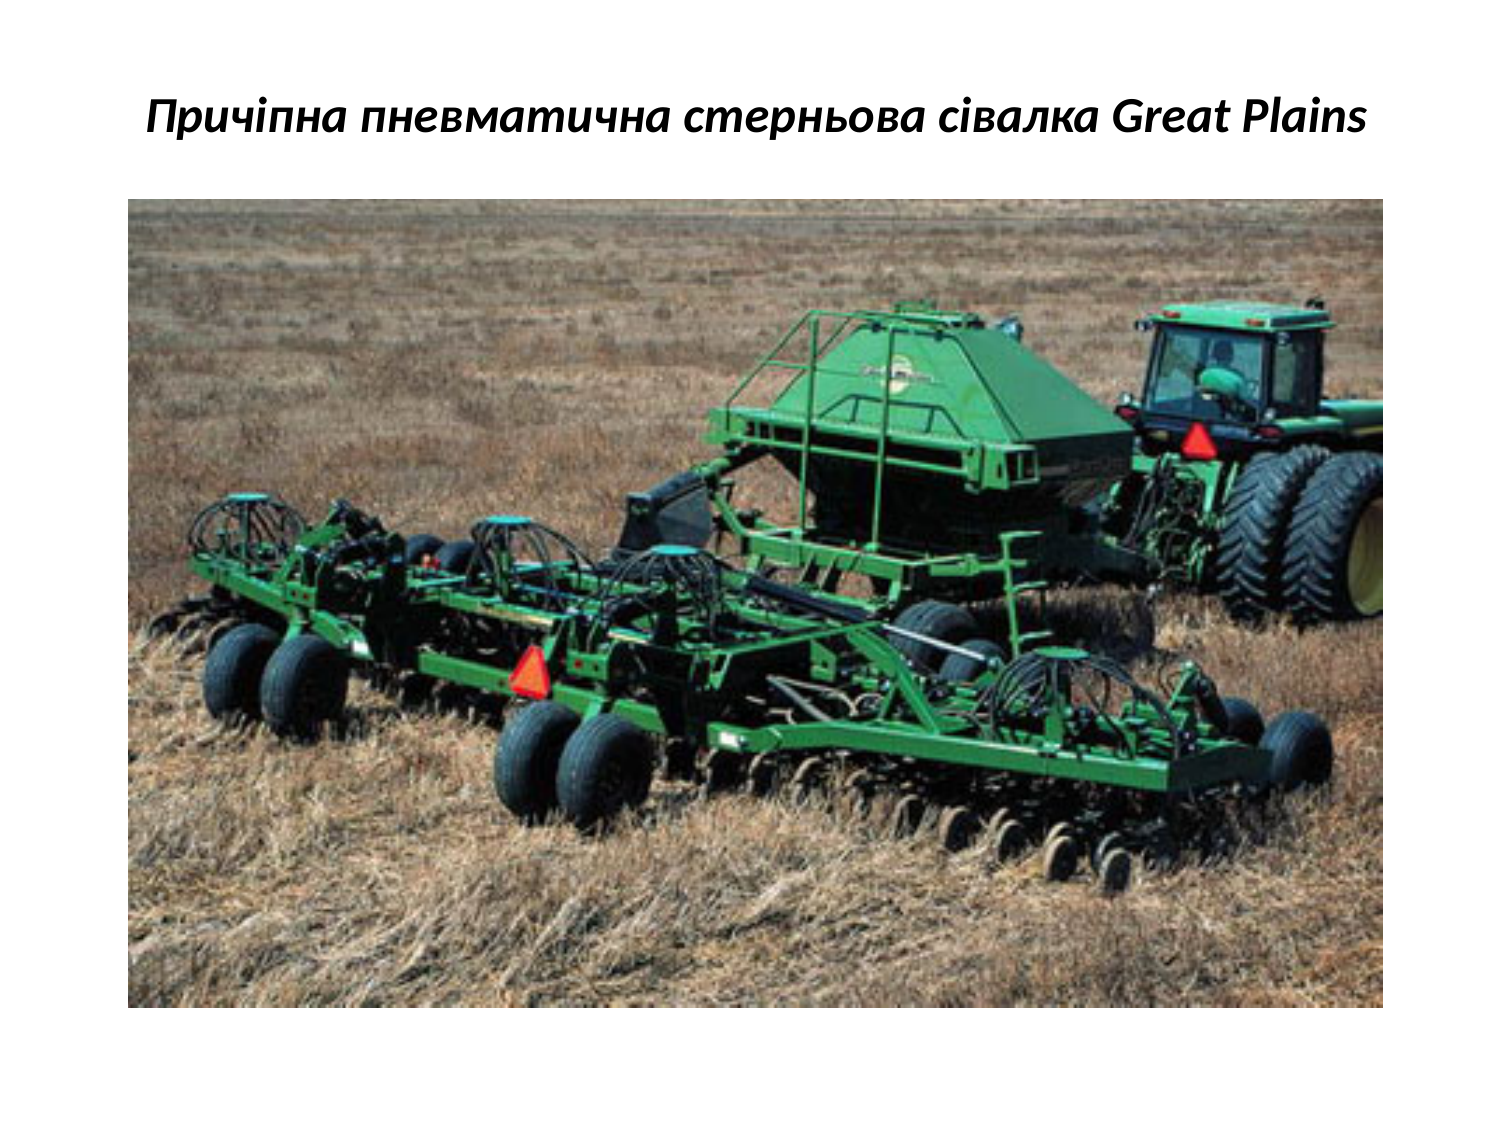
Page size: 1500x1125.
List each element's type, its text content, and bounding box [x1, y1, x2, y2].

picture [128, 198, 1384, 1008]
text_box Причіпна пневматична стерньова сівалка Great Plains [49, 74, 1475, 213]
